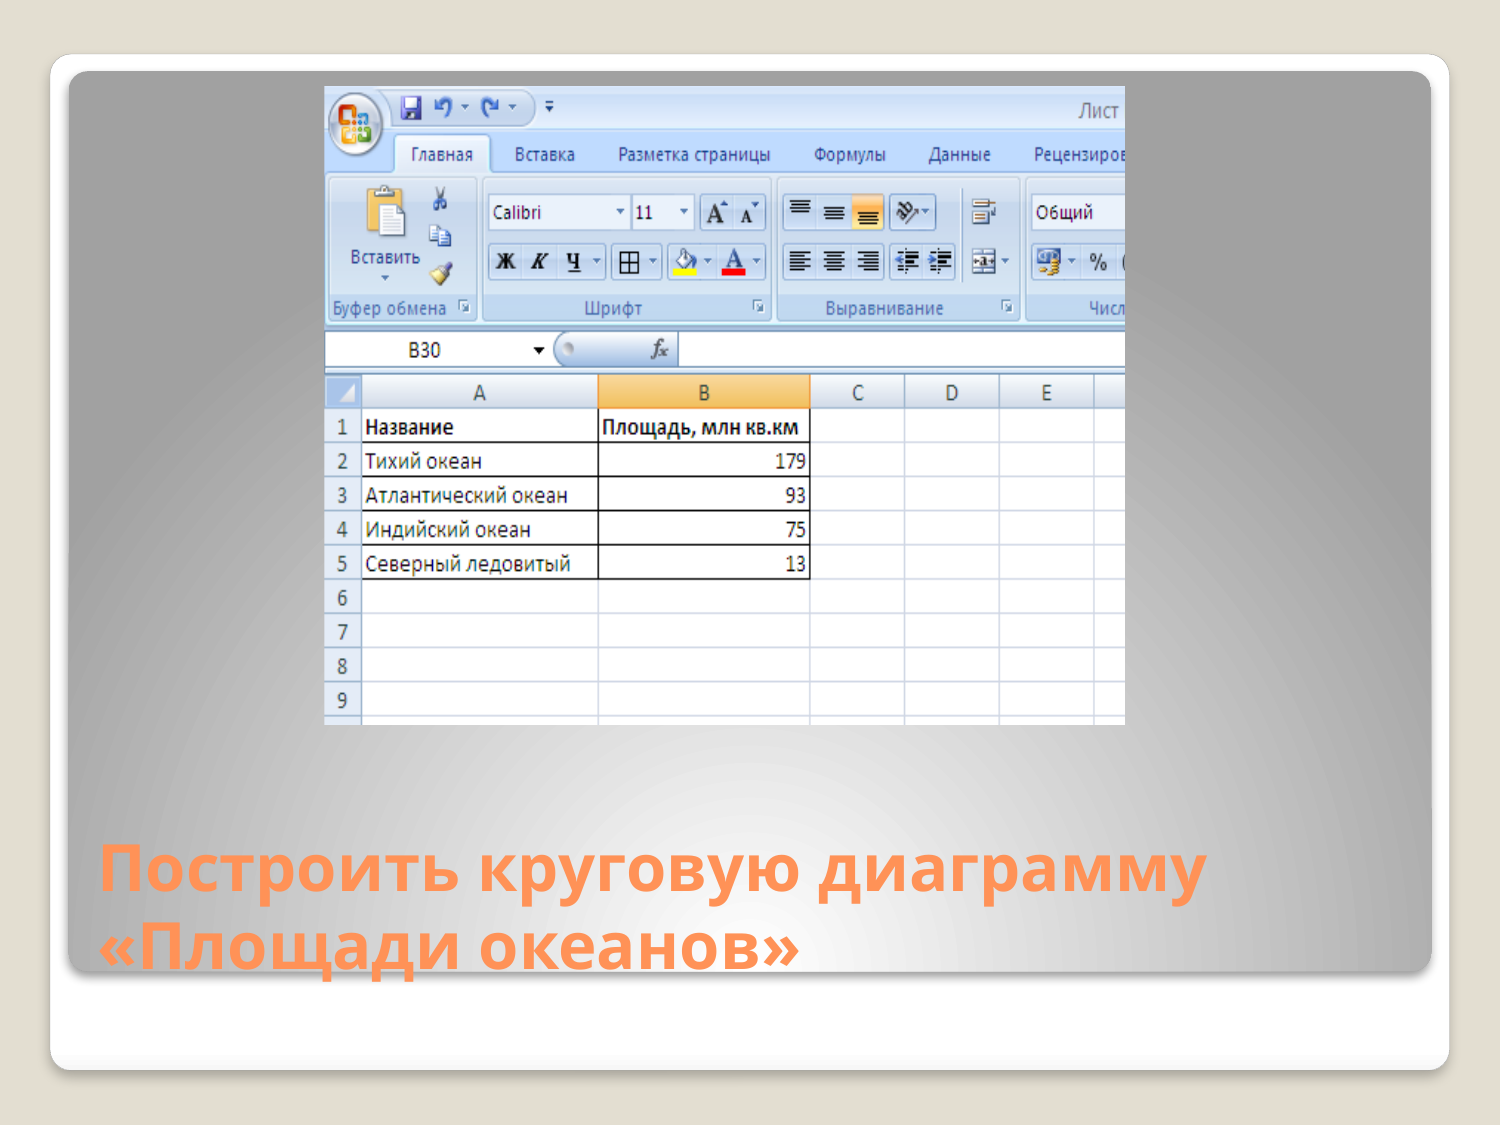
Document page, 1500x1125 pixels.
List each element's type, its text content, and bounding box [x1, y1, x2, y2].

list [324, 86, 1126, 726]
title Построить круговую диаграмму «Площади океанов» [82, 817, 1425, 990]
